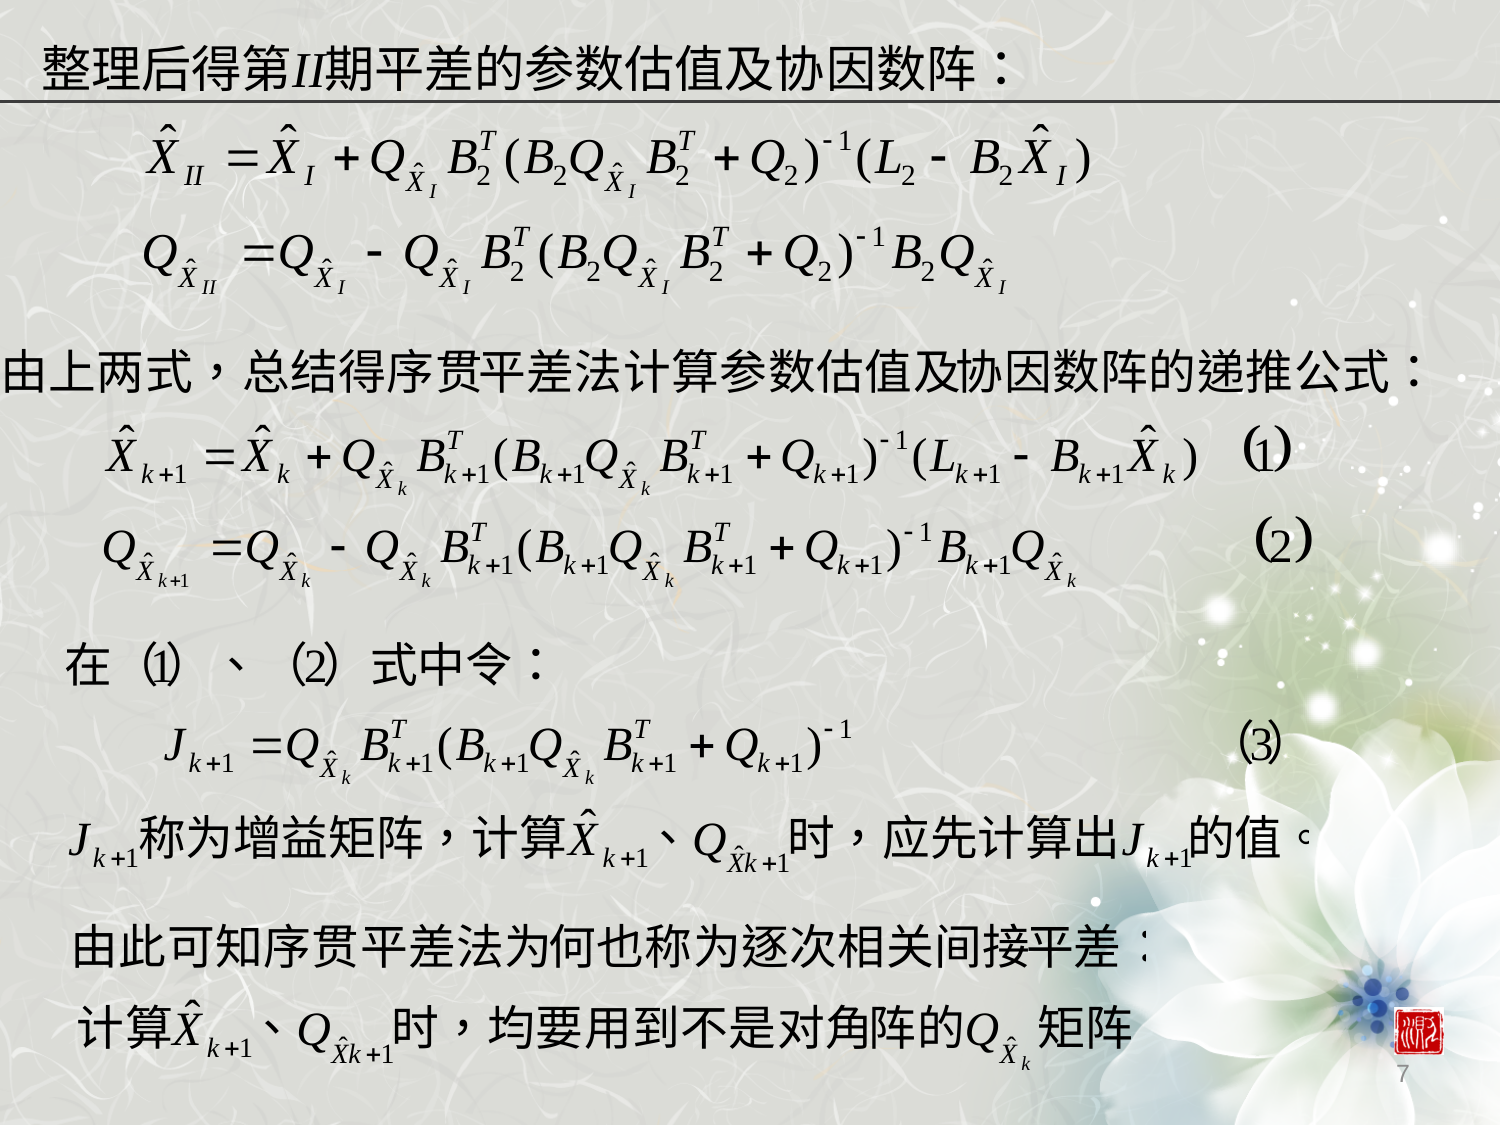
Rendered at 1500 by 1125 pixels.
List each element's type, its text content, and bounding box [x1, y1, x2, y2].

picture [0, 0, 1500, 100]
slide_number 7 [1074, 1042, 1425, 1103]
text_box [0, 339, 1458, 599]
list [34, 34, 1102, 308]
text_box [70, 913, 1146, 1082]
picture [0, 103, 1500, 1125]
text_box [58, 632, 1309, 885]
